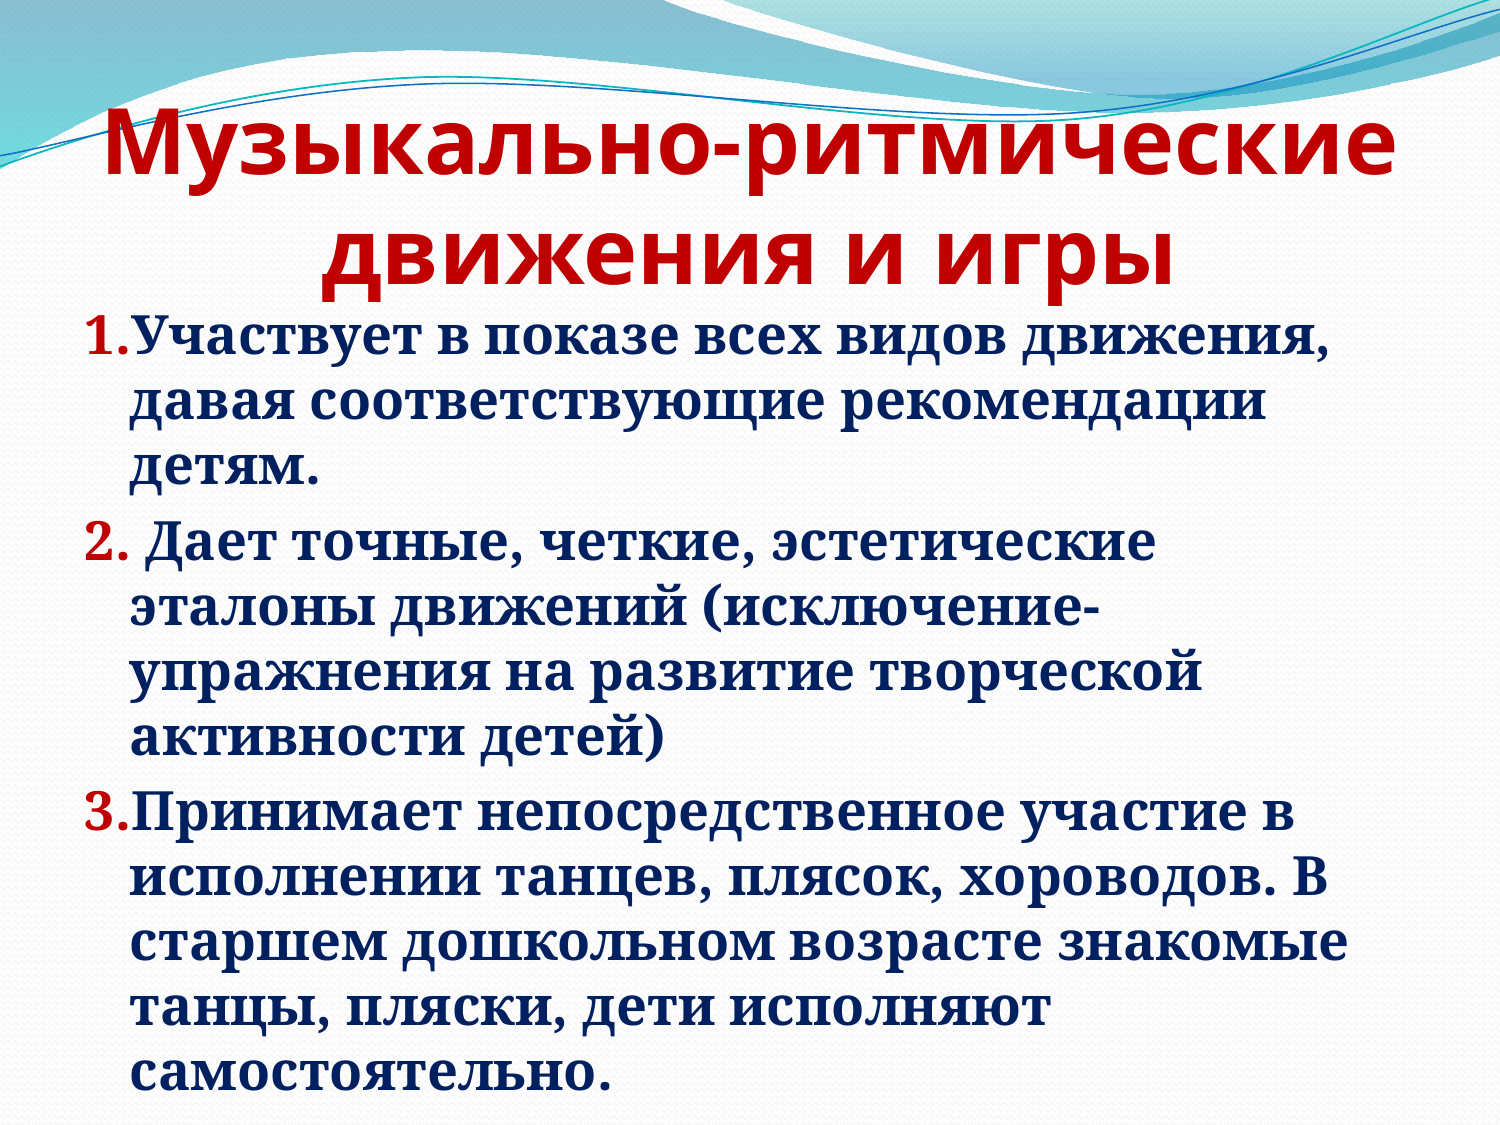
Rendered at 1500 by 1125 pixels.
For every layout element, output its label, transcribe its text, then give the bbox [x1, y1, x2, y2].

title Музыкально-ритмические движения и игры [75, 115, 1425, 303]
list 1.Участвует в показе всех видов движения, давая соответствующие рекомендации детям. 2. Дает точные, четкие, эстетические эталоны движений (исключение- упражнения на развитие творческой активности детей) 3.Принимает непосредственное участие в исполнении танцев, плясок, хороводов. В старшем дошкольном возрасте знакомые танцы, пляски, дети исполняют самостоятельно. [70, 292, 1421, 1090]
